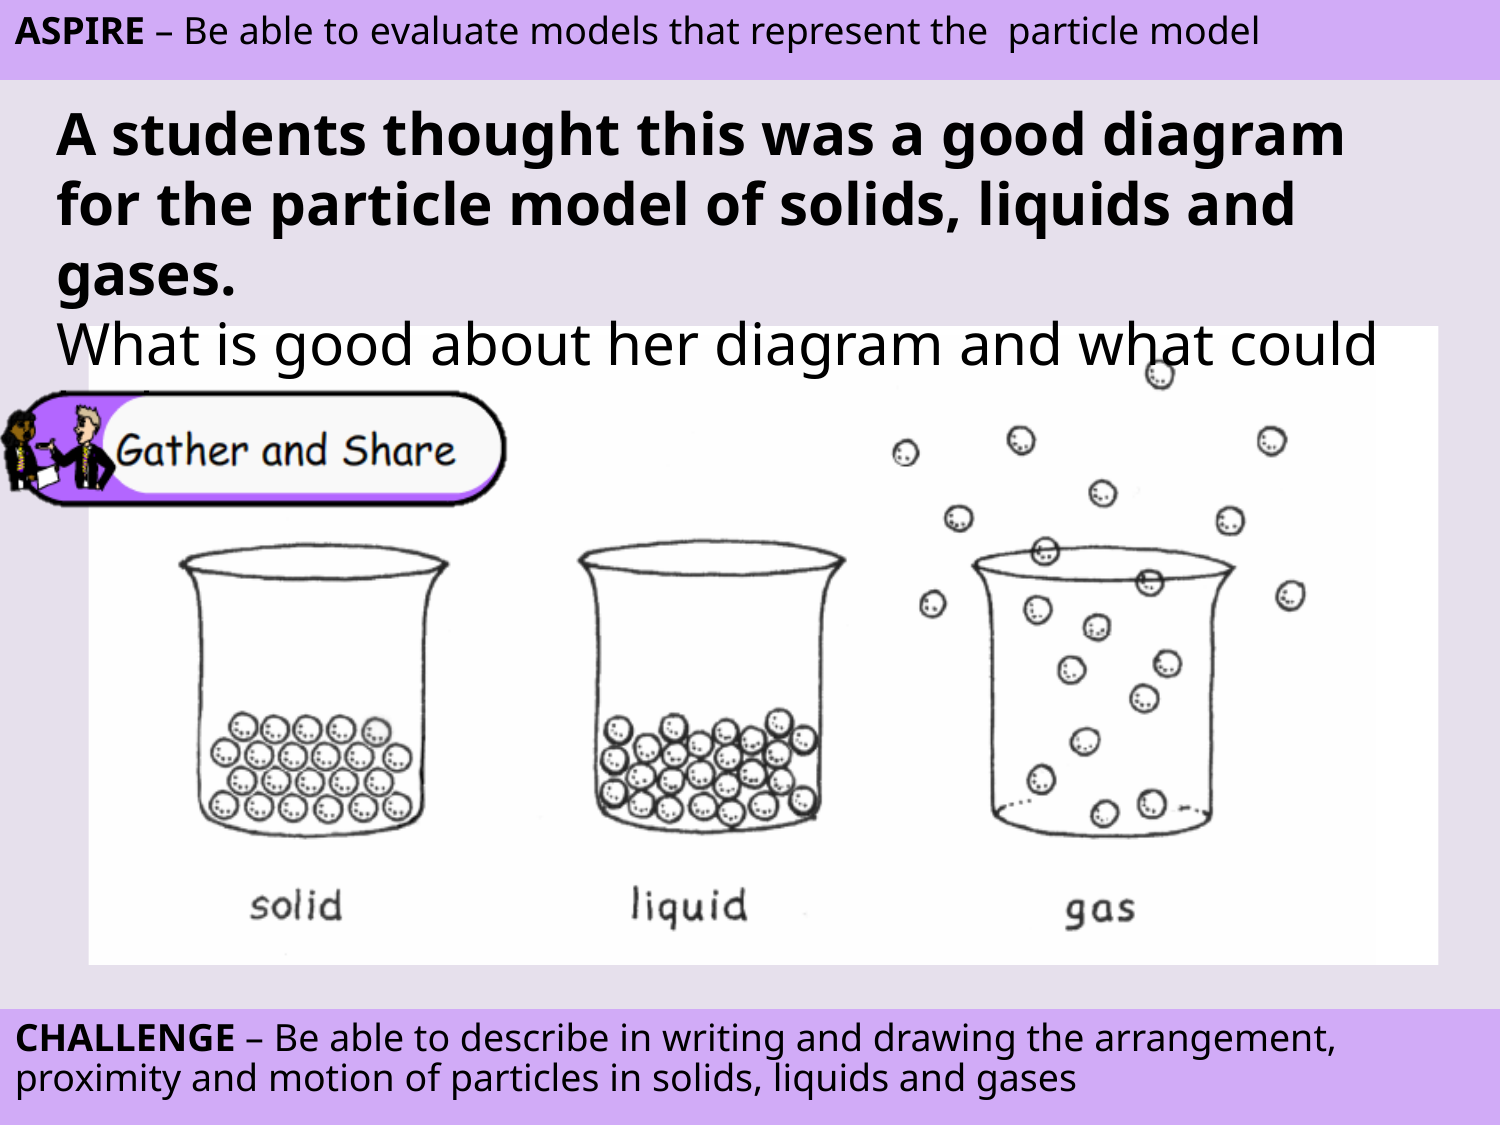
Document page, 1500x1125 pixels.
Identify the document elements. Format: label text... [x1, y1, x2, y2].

picture [0, 326, 1439, 965]
text_box A students thought this was a good diagram for the particle model of solids, liquids and gases. What is good about her diagram and what could be better. [41, 90, 1459, 455]
text_box ASPIRE – Be able to evaluate models that represent the particle model [0, 0, 1500, 170]
text_box CHALLENGE – Be able to describe in writing and drawing the arrangement, proximity and motion of particles in solids, liquids and gases [0, 1011, 1500, 1125]
text_box [0, 170, 1500, 1009]
